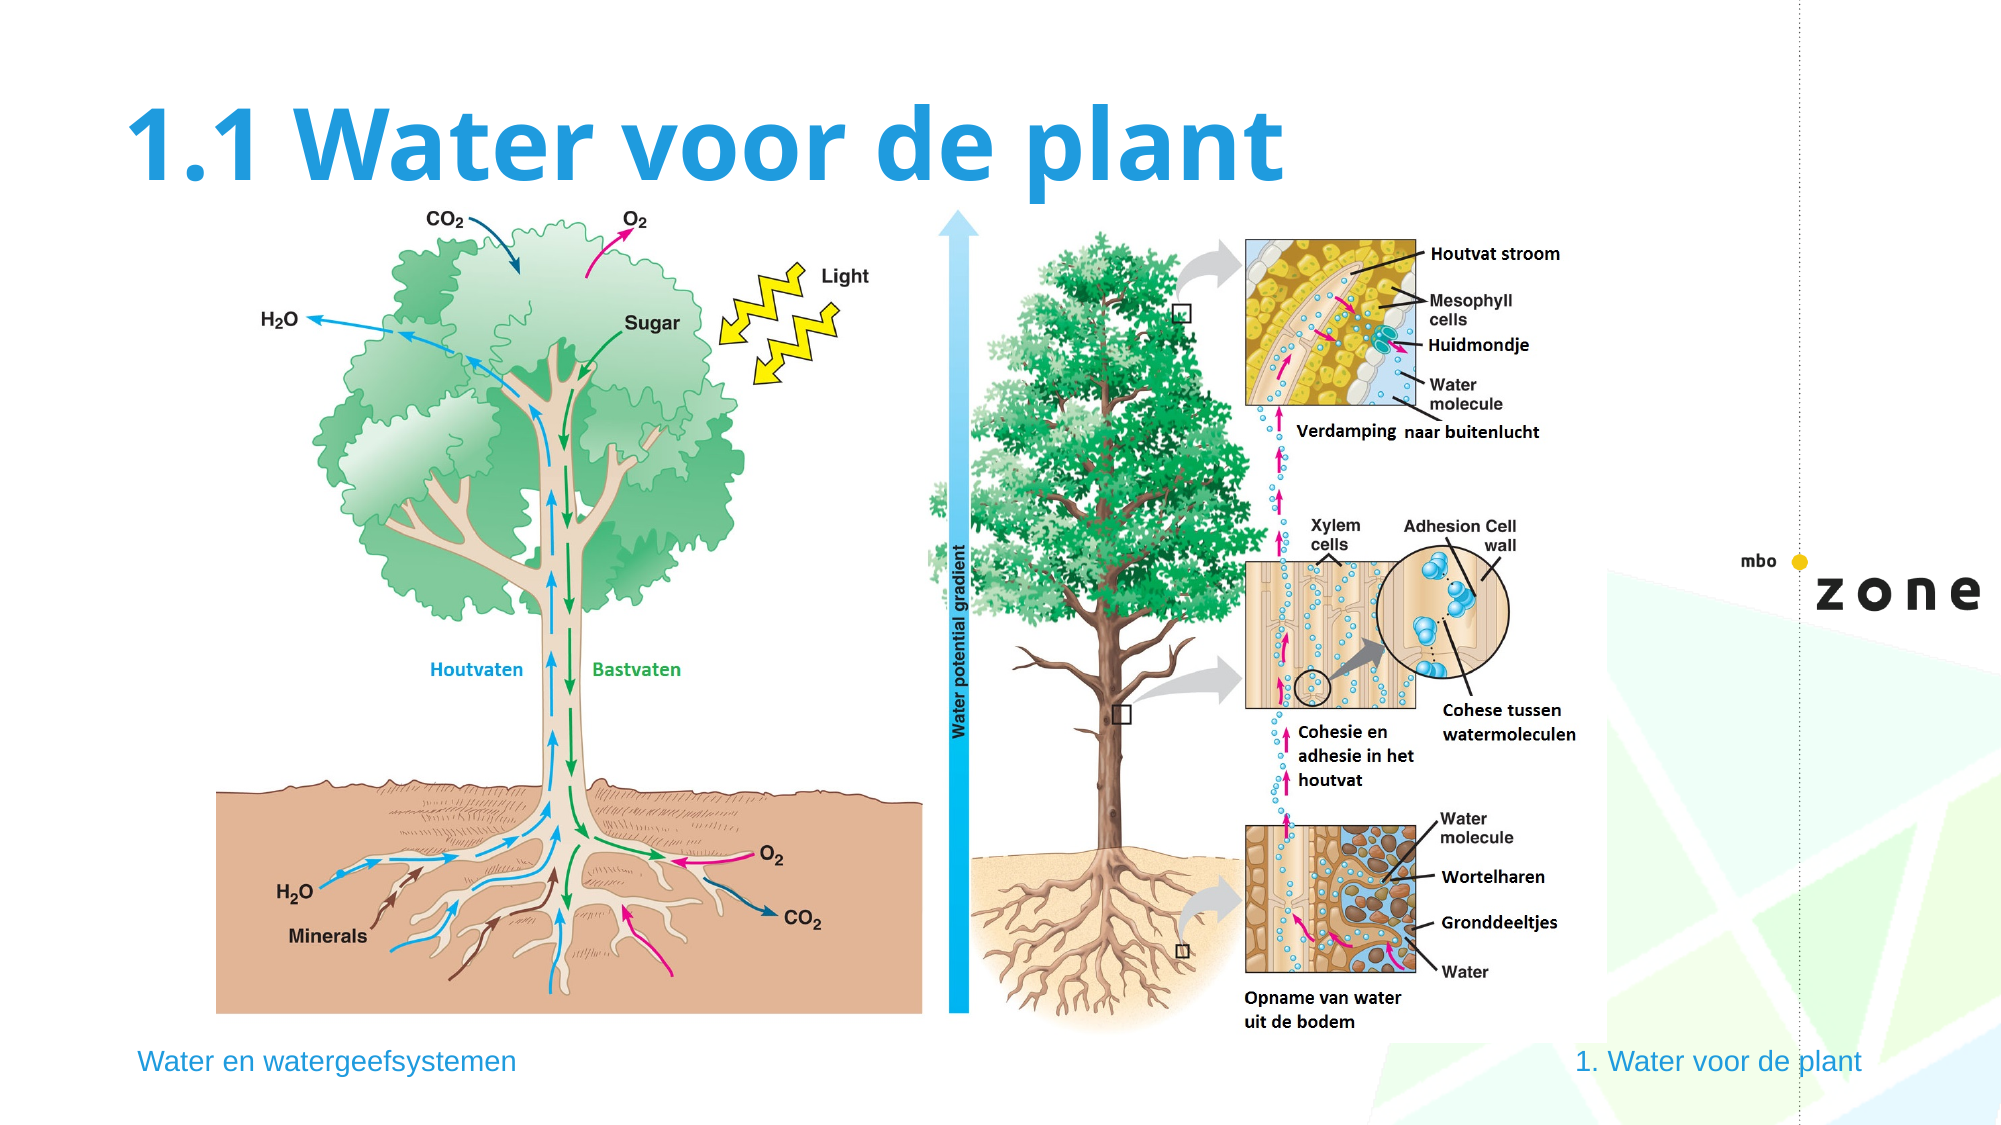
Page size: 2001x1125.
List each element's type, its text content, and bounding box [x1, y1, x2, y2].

title 1.1 Water voor de plant [124, 94, 1607, 272]
picture [1596, 0, 2001, 1125]
list Water en watergeefsystemen [137, 1042, 639, 1103]
list 1. Water voor de plant [1412, 1042, 1863, 1103]
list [215, 207, 1607, 1043]
